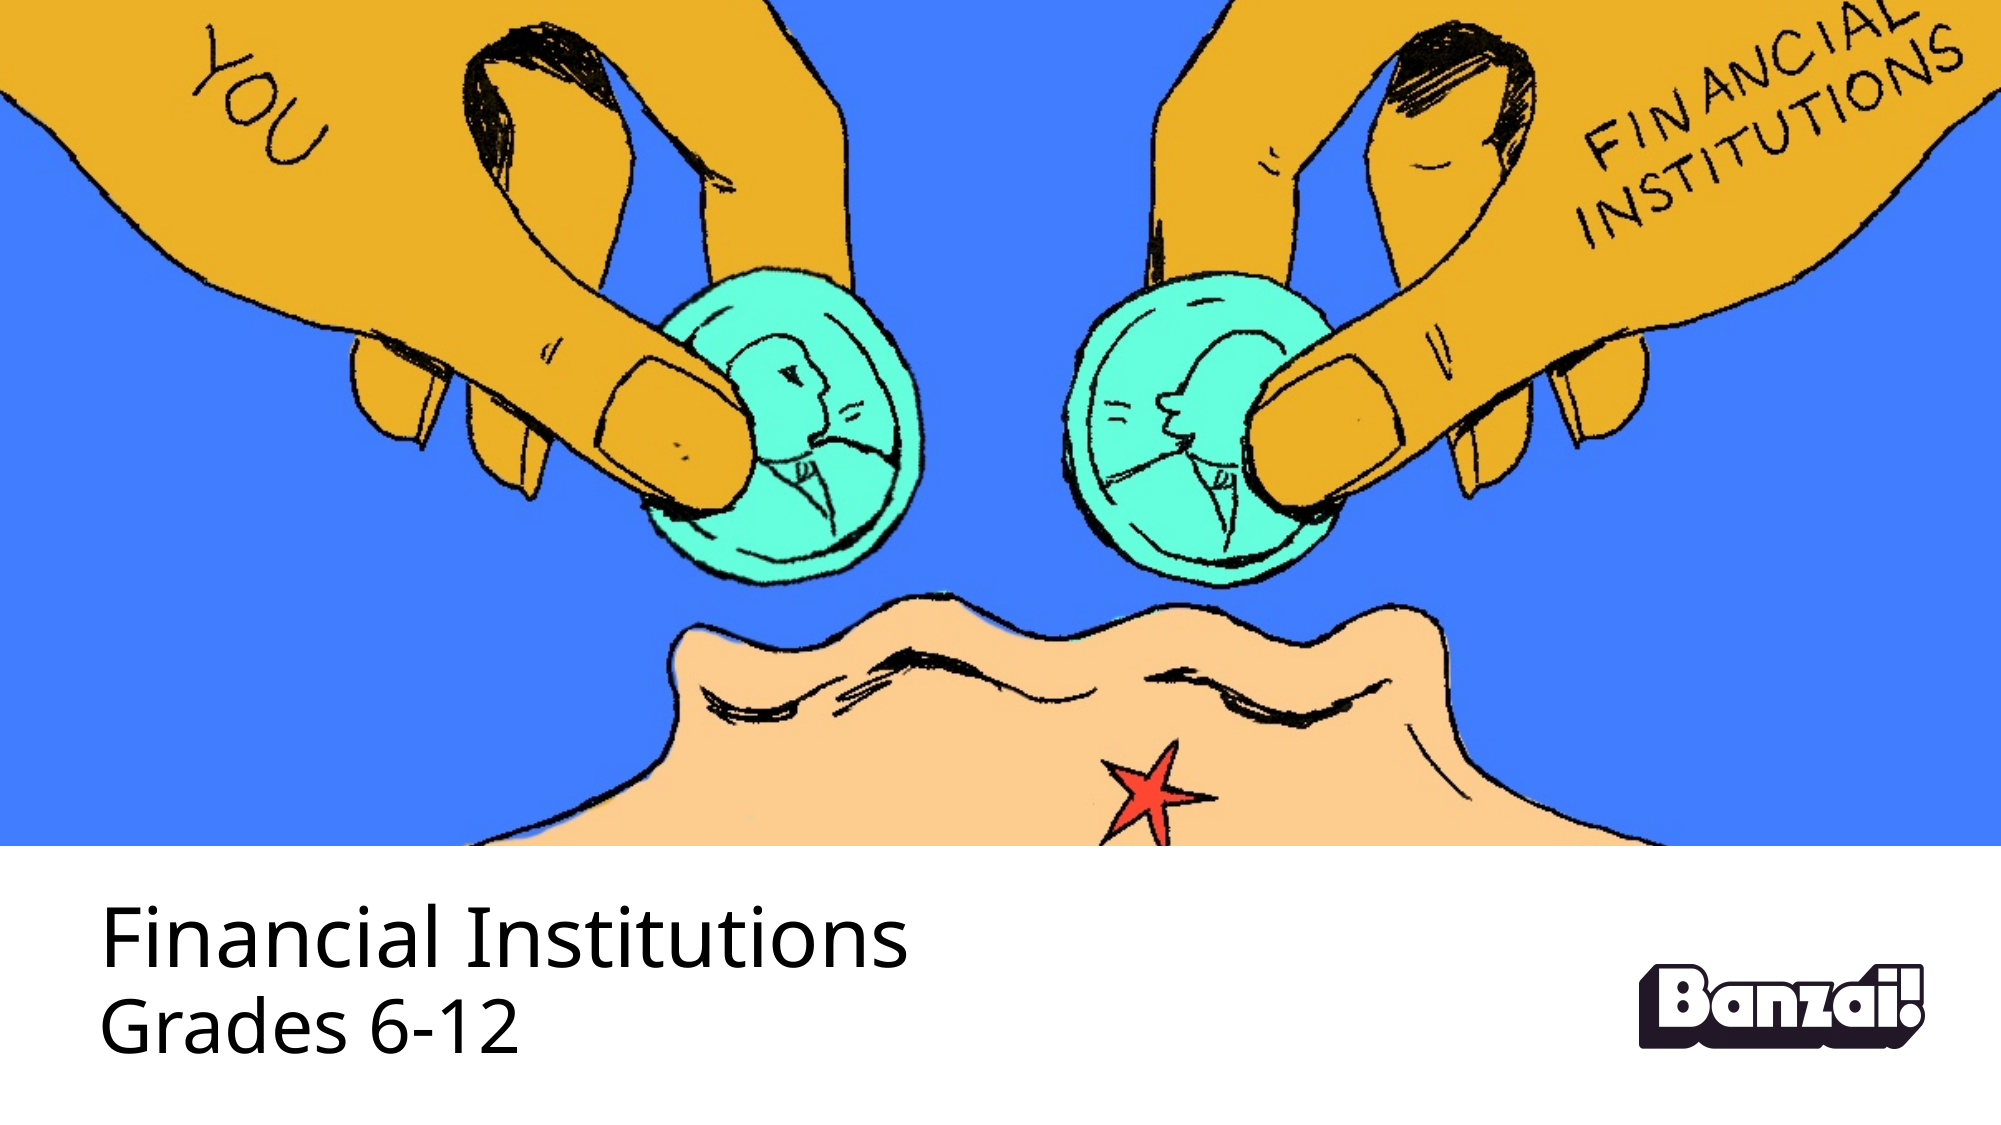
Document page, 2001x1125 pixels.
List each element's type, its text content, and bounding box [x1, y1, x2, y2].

subtitle Grades 6-12 [90, 980, 1592, 1125]
picture [1639, 964, 1925, 1050]
text_box Financial Institutions [91, 870, 1439, 993]
picture [0, 0, 2001, 846]
